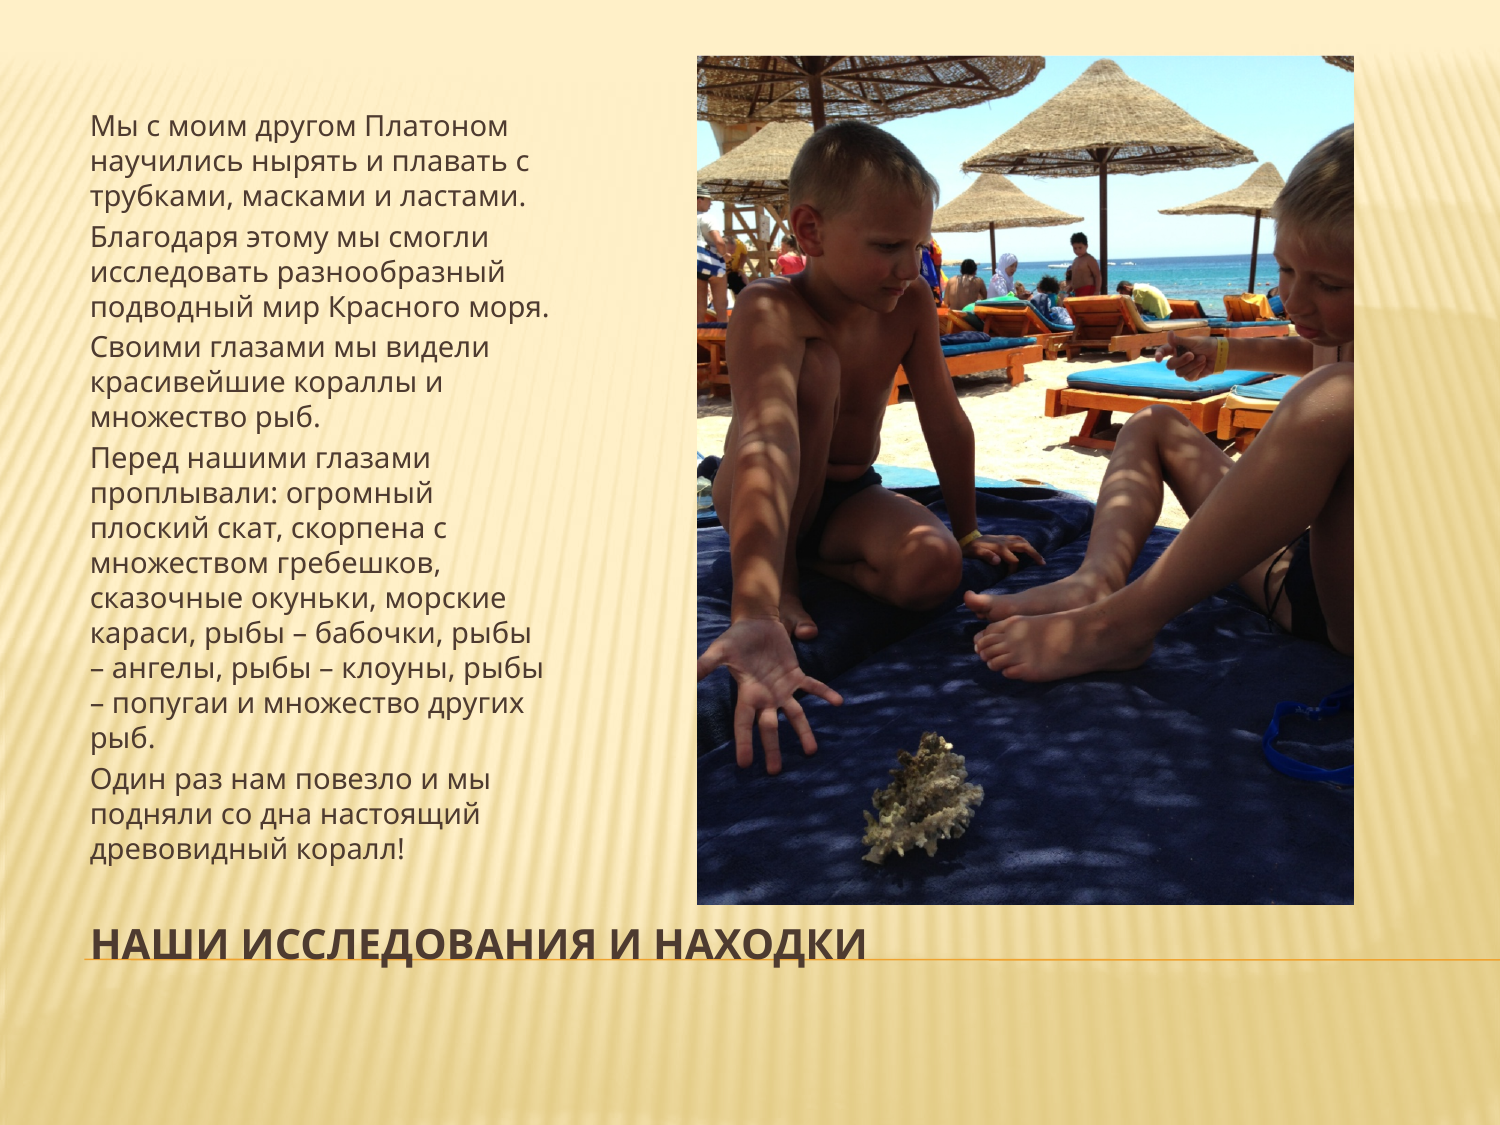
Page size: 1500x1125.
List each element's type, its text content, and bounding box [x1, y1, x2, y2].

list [599, 151, 1450, 810]
list Мы с моим другом Платоном научились нырять и плавать с трубками, масками и ластами. Благодаря этому мы смогли исследовать разнообразный подводный мир Красного моря. Своими глазами мы видели красивейшие кораллы и множество рыб. Перед нашими глазами проплывали: огромный плоский скат, скорпена с множеством гребешков, сказочные окуньки, морские караси, рыбы – бабочки, рыбы – ангелы, рыбы – клоуны, рыбы – попугаи и множество других рыб. Один раз нам повезло и мы подняли со дна настоящий древовидный коралл! [75, 99, 569, 888]
title Наши исследования и находки [75, 900, 1463, 986]
picture [697, 819, 1353, 905]
picture [697, 57, 1353, 151]
